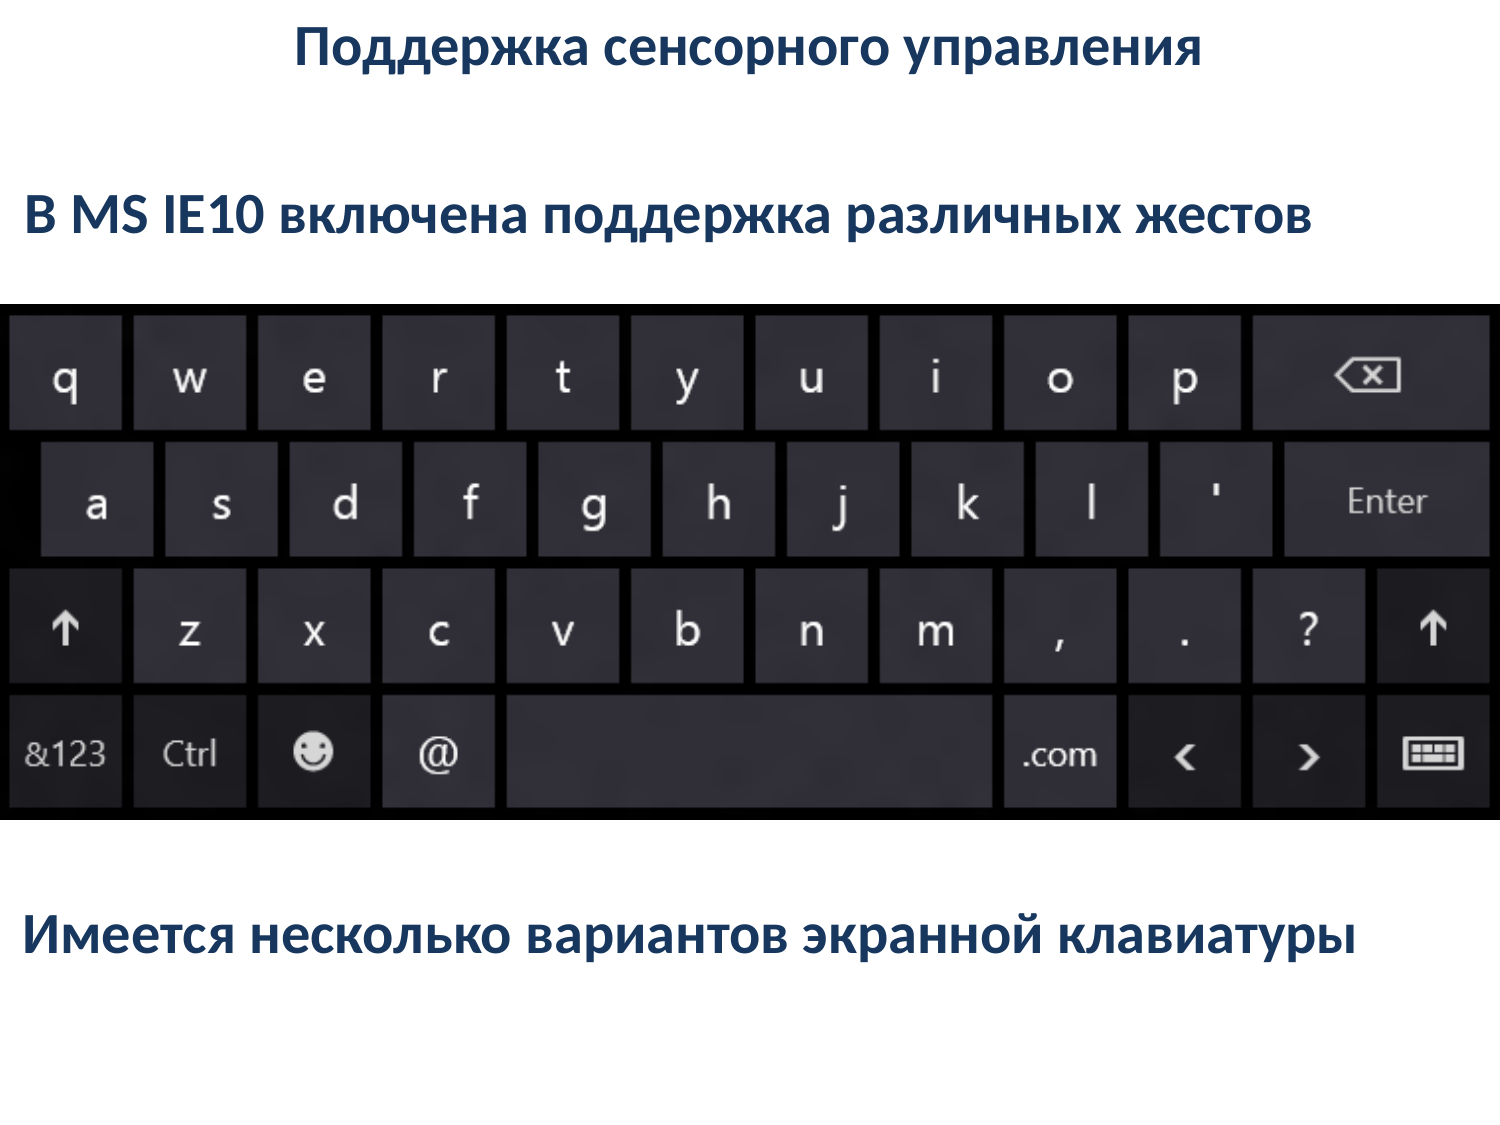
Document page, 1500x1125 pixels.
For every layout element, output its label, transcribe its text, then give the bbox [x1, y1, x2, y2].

text_box Поддержка сенсорного управления [279, 0, 1220, 85]
text_box Имеется несколько вариантов экранной клавиатуры [7, 887, 1374, 973]
text_box В MS IE10 включена поддержка различных жестов [10, 167, 1329, 253]
picture [0, 304, 1500, 821]
